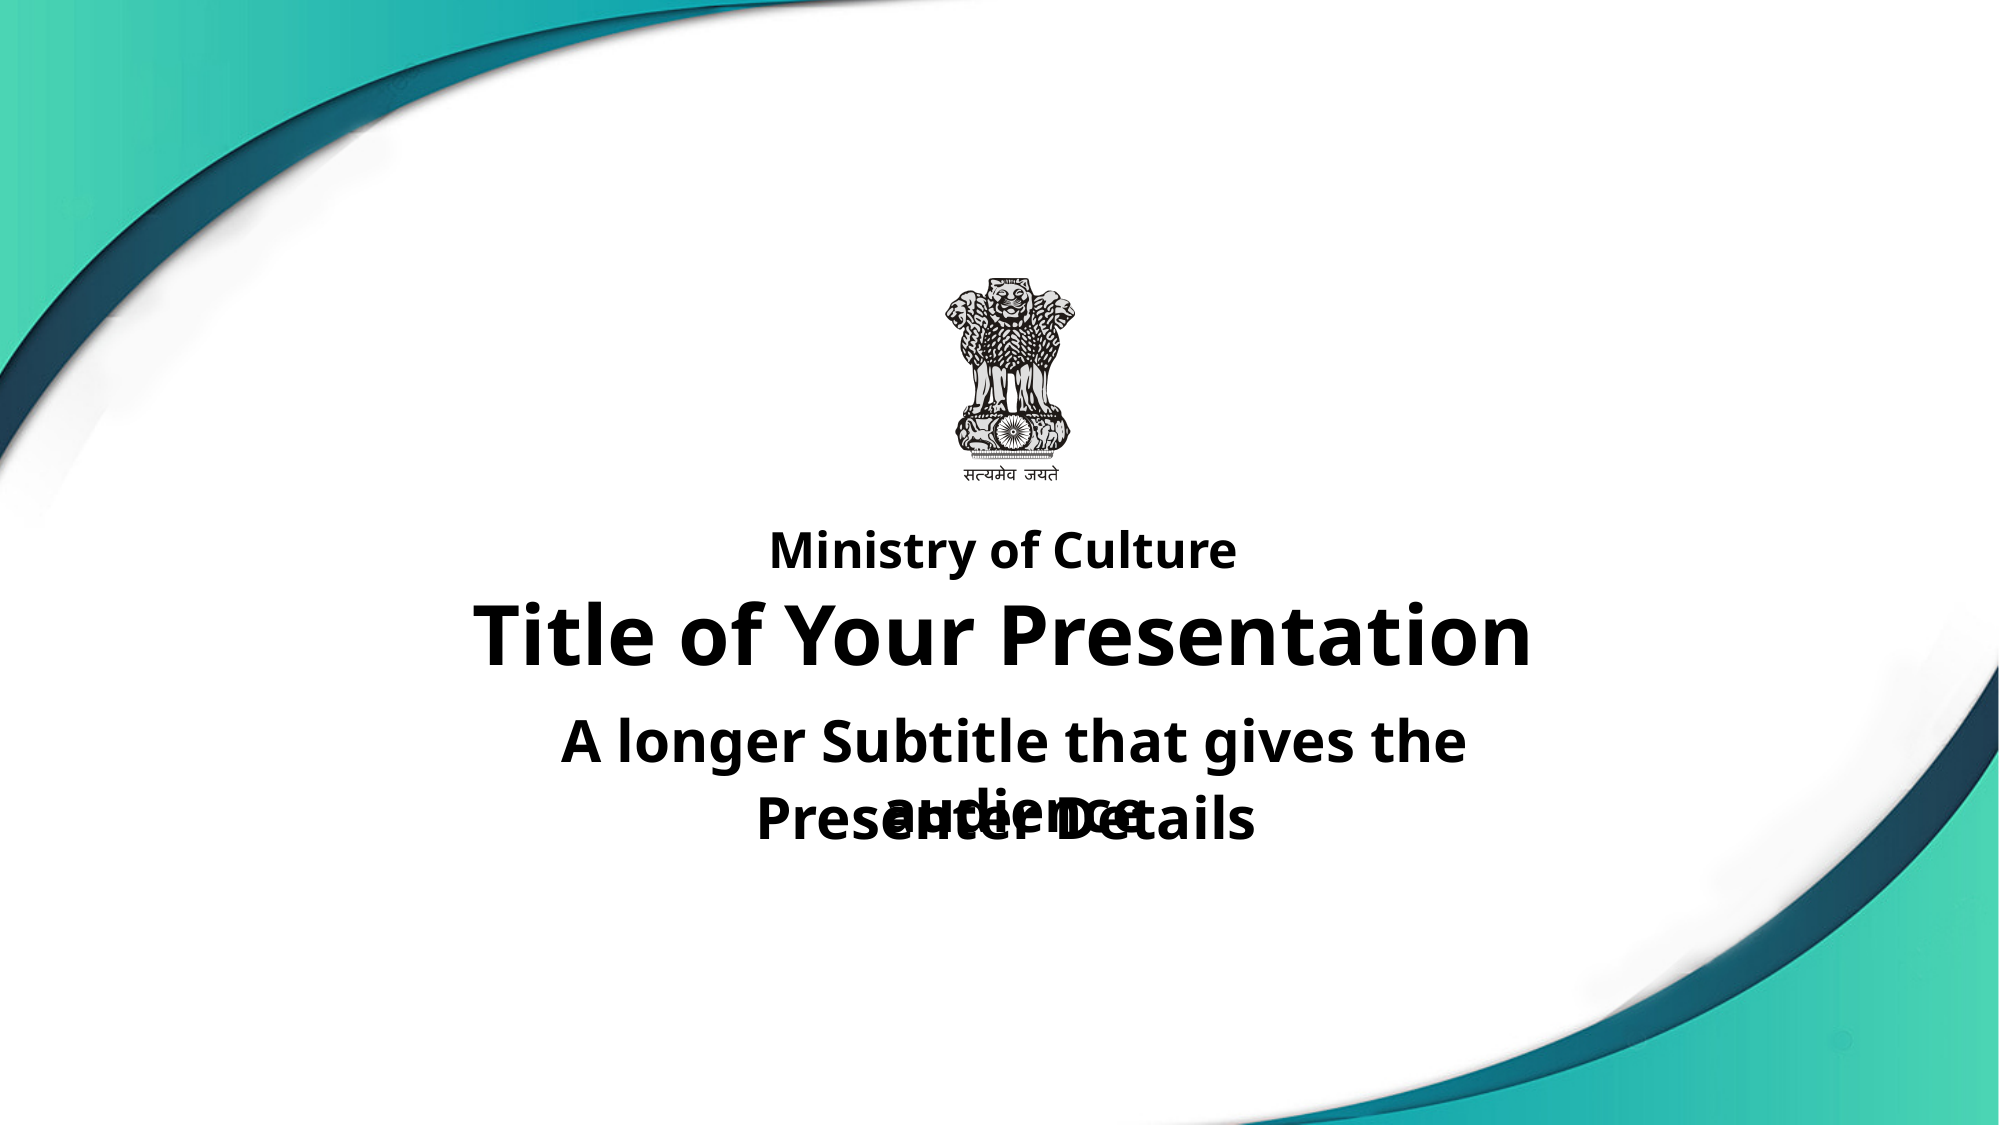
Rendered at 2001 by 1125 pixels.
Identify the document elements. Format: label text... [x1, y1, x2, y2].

text_box [0, 0, 2000, 1125]
text_box Presenter Details [670, 773, 1357, 859]
text_box Ministry of Culture [744, 511, 1263, 587]
text_box A longer Subtitle that gives the audience [406, 697, 1624, 852]
picture [945, 278, 1075, 481]
text_box Title of Your Presentation [452, 574, 1578, 689]
